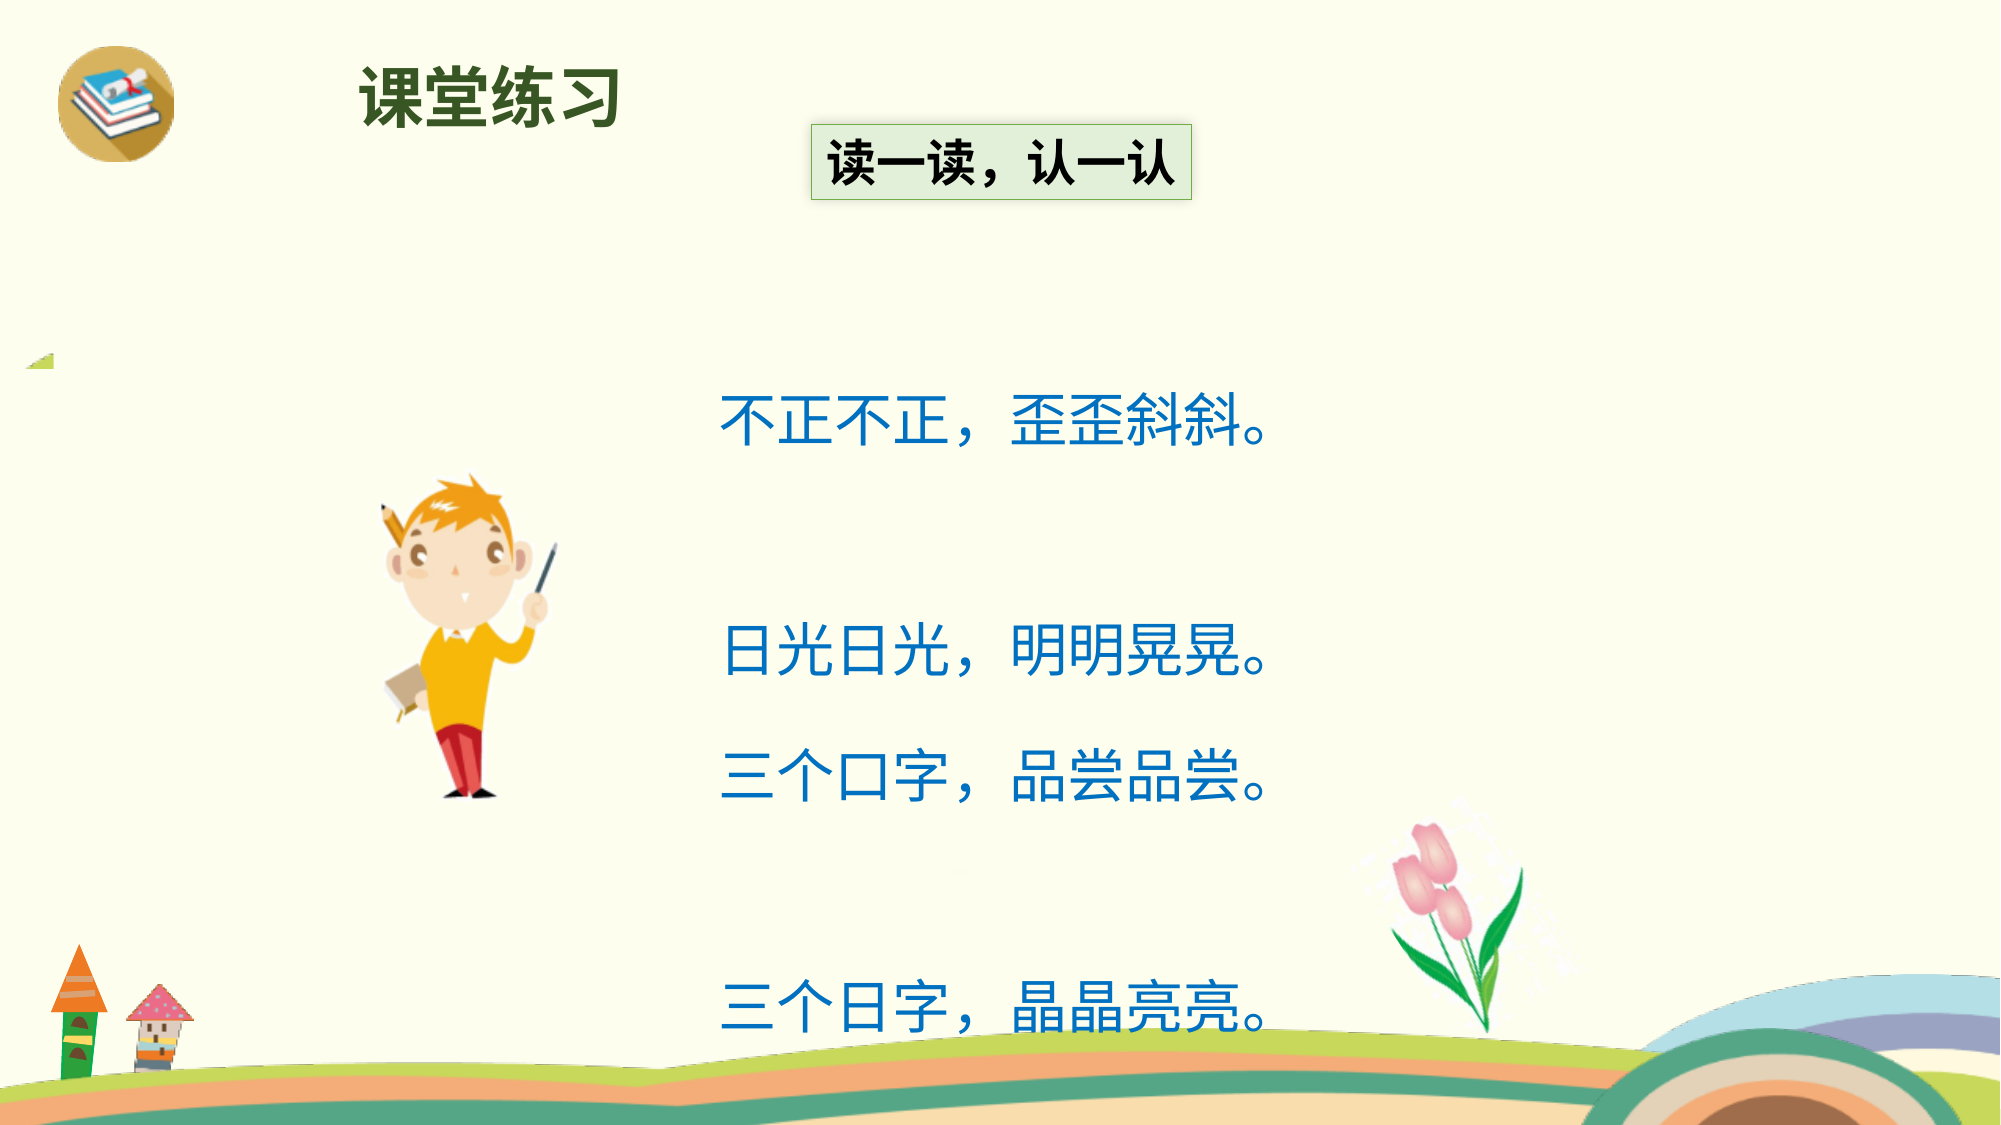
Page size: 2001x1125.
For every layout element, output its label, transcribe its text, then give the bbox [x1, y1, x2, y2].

text_box 课堂练习 [342, 48, 640, 144]
text_box 读一读，认一认 [811, 124, 1192, 200]
text_box 不正不正，歪歪斜斜。 日光日光，明明晃晃。 三个口字，品尝品尝。 三个日字，晶晶亮亮。 [703, 340, 1300, 840]
picture [0, 0, 2001, 1125]
